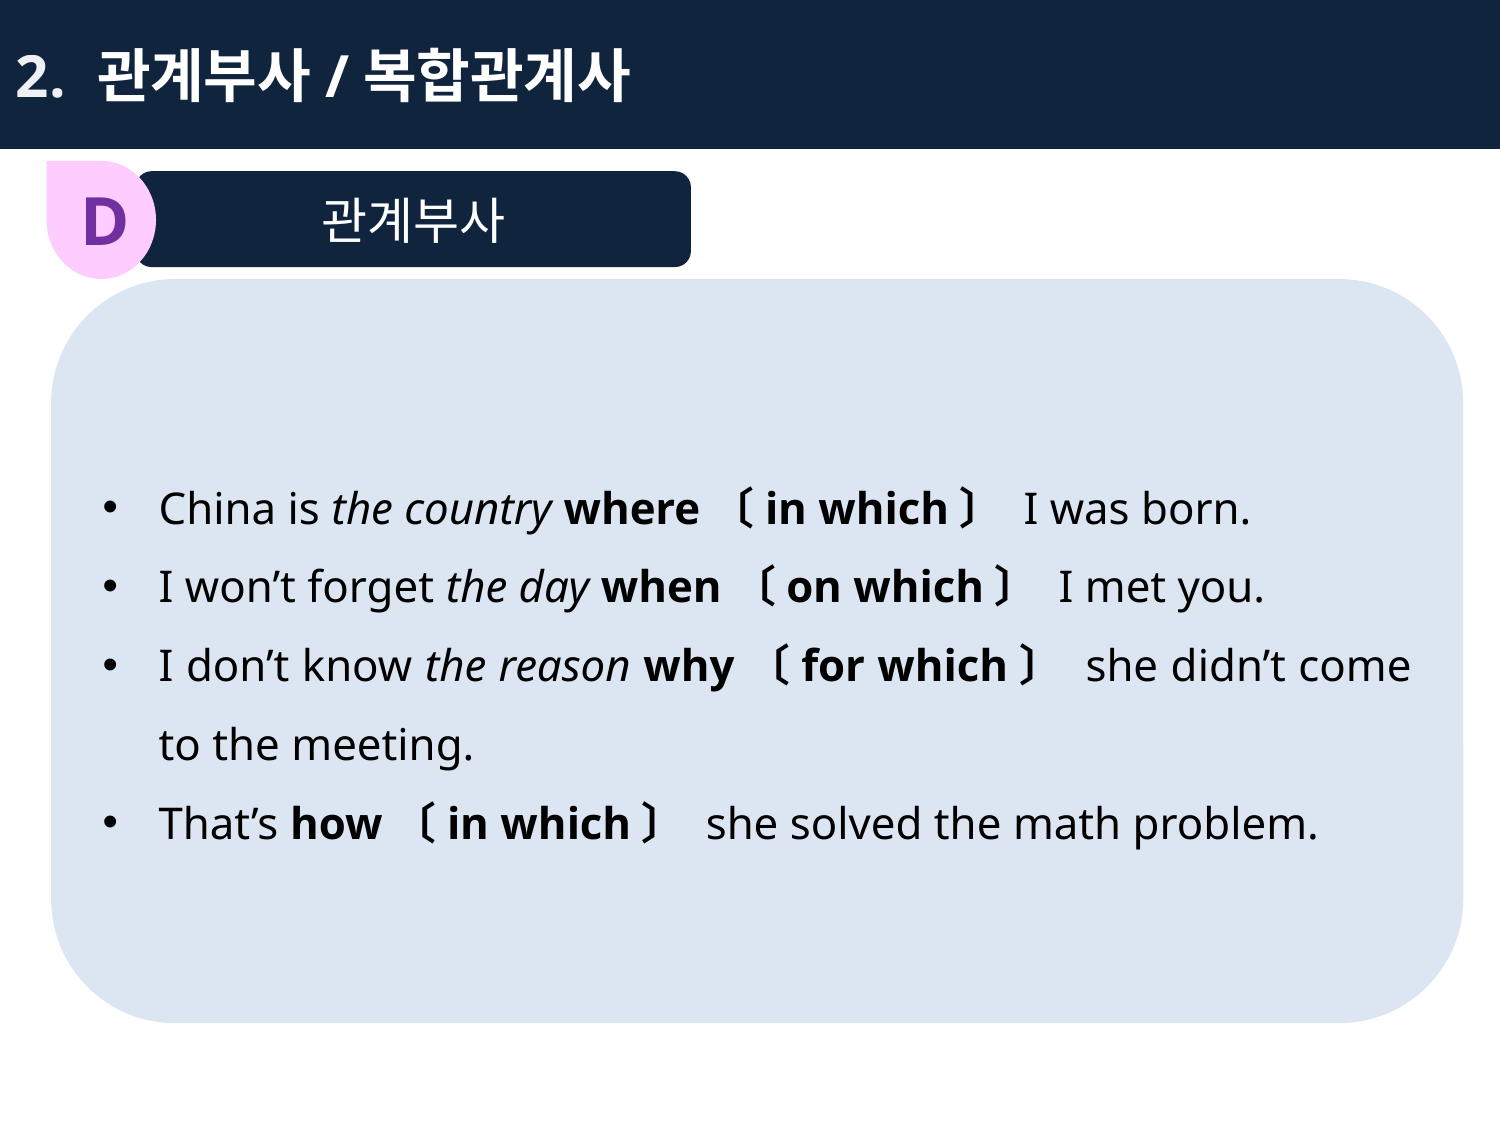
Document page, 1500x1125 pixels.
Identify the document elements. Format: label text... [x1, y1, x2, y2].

text_box [44, 158, 159, 282]
text_box 2. 관계부사/복합관계사 [0, 0, 1500, 151]
text_box China is the country where〔in which〕 I was born. I won’t forget the day when〔on which〕 I met you. I don’t know the reason why〔for which〕 she didn’t come to the meeting. That’s how〔in which〕 she solved the math problem. [49, 276, 1466, 1026]
text_box D [65, 171, 137, 266]
text_box 관계부사 [139, 169, 694, 270]
